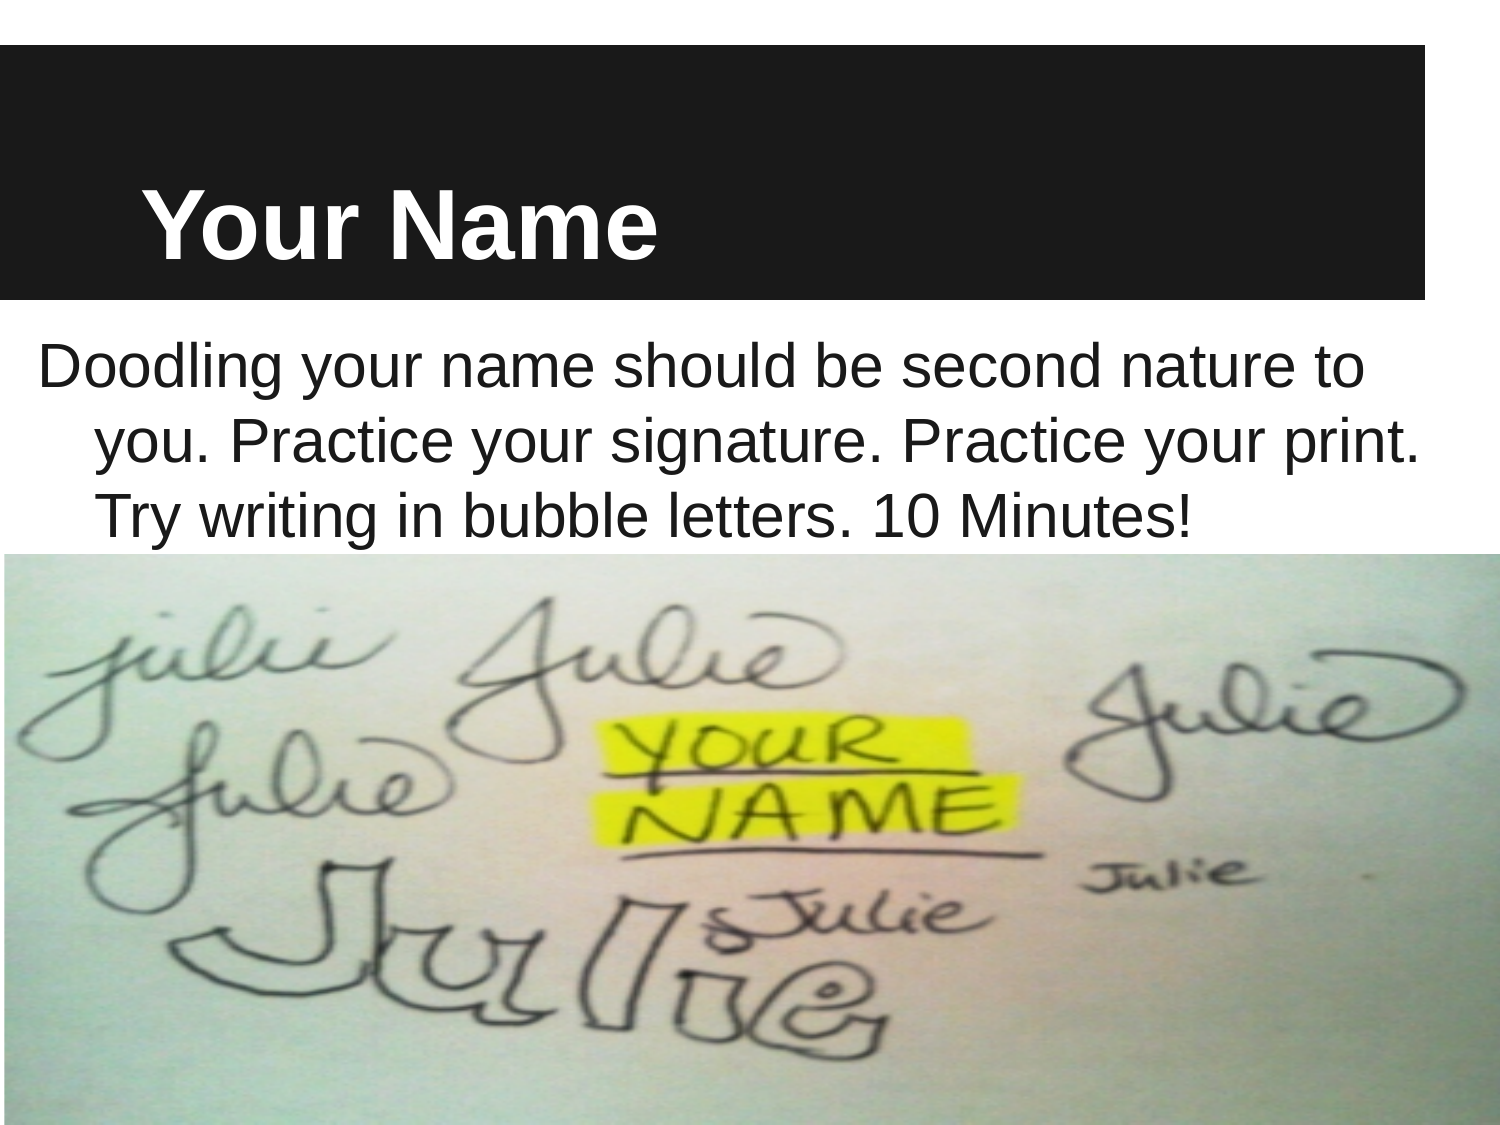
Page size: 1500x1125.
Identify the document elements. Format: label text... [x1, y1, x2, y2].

title Your Name [75, 76, 1425, 295]
list Doodling your name should be second nature to you. Practice your signature. Practice your print. Try writing in bubble letters. 10 Minutes! [22, 309, 1456, 554]
text_box [4, 554, 1500, 1125]
